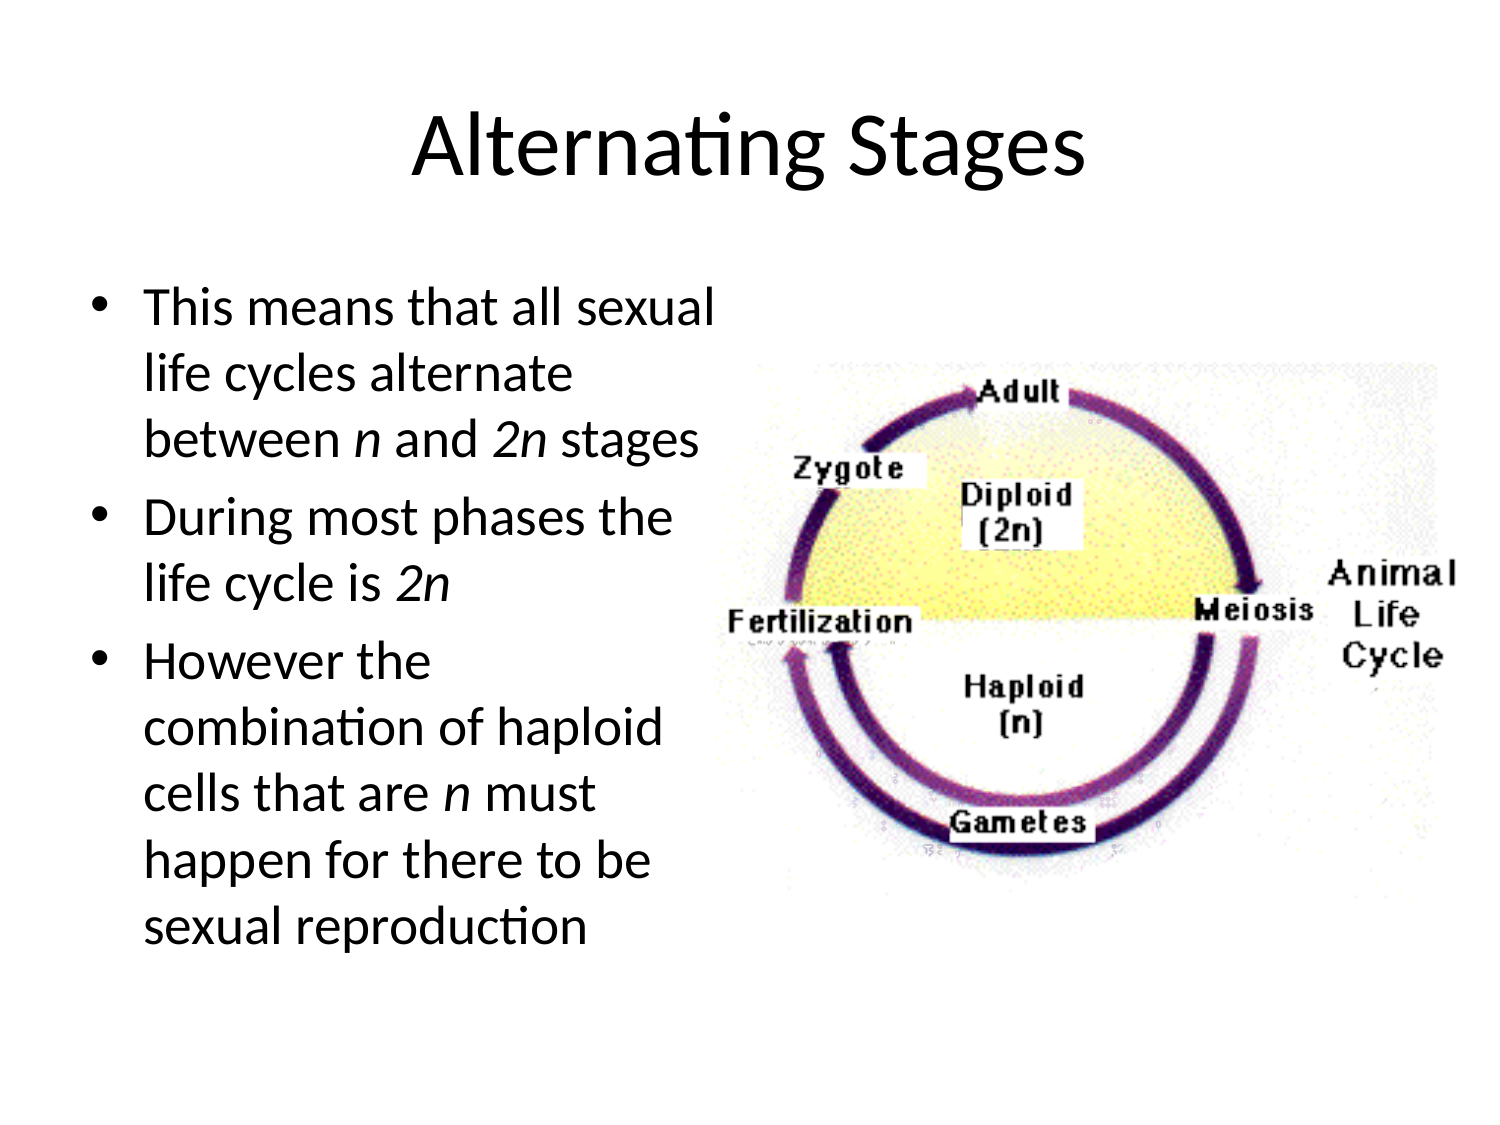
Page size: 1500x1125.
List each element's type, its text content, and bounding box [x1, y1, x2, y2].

list This means that all sexual life cycles alternate between n and 2n stages During most phases the life cycle is 2n However the combination of haploid cells that are n must happen for there to be sexual reproduction [75, 262, 738, 1005]
title Alternating Stages [75, 45, 1425, 233]
picture [712, 362, 1466, 901]
